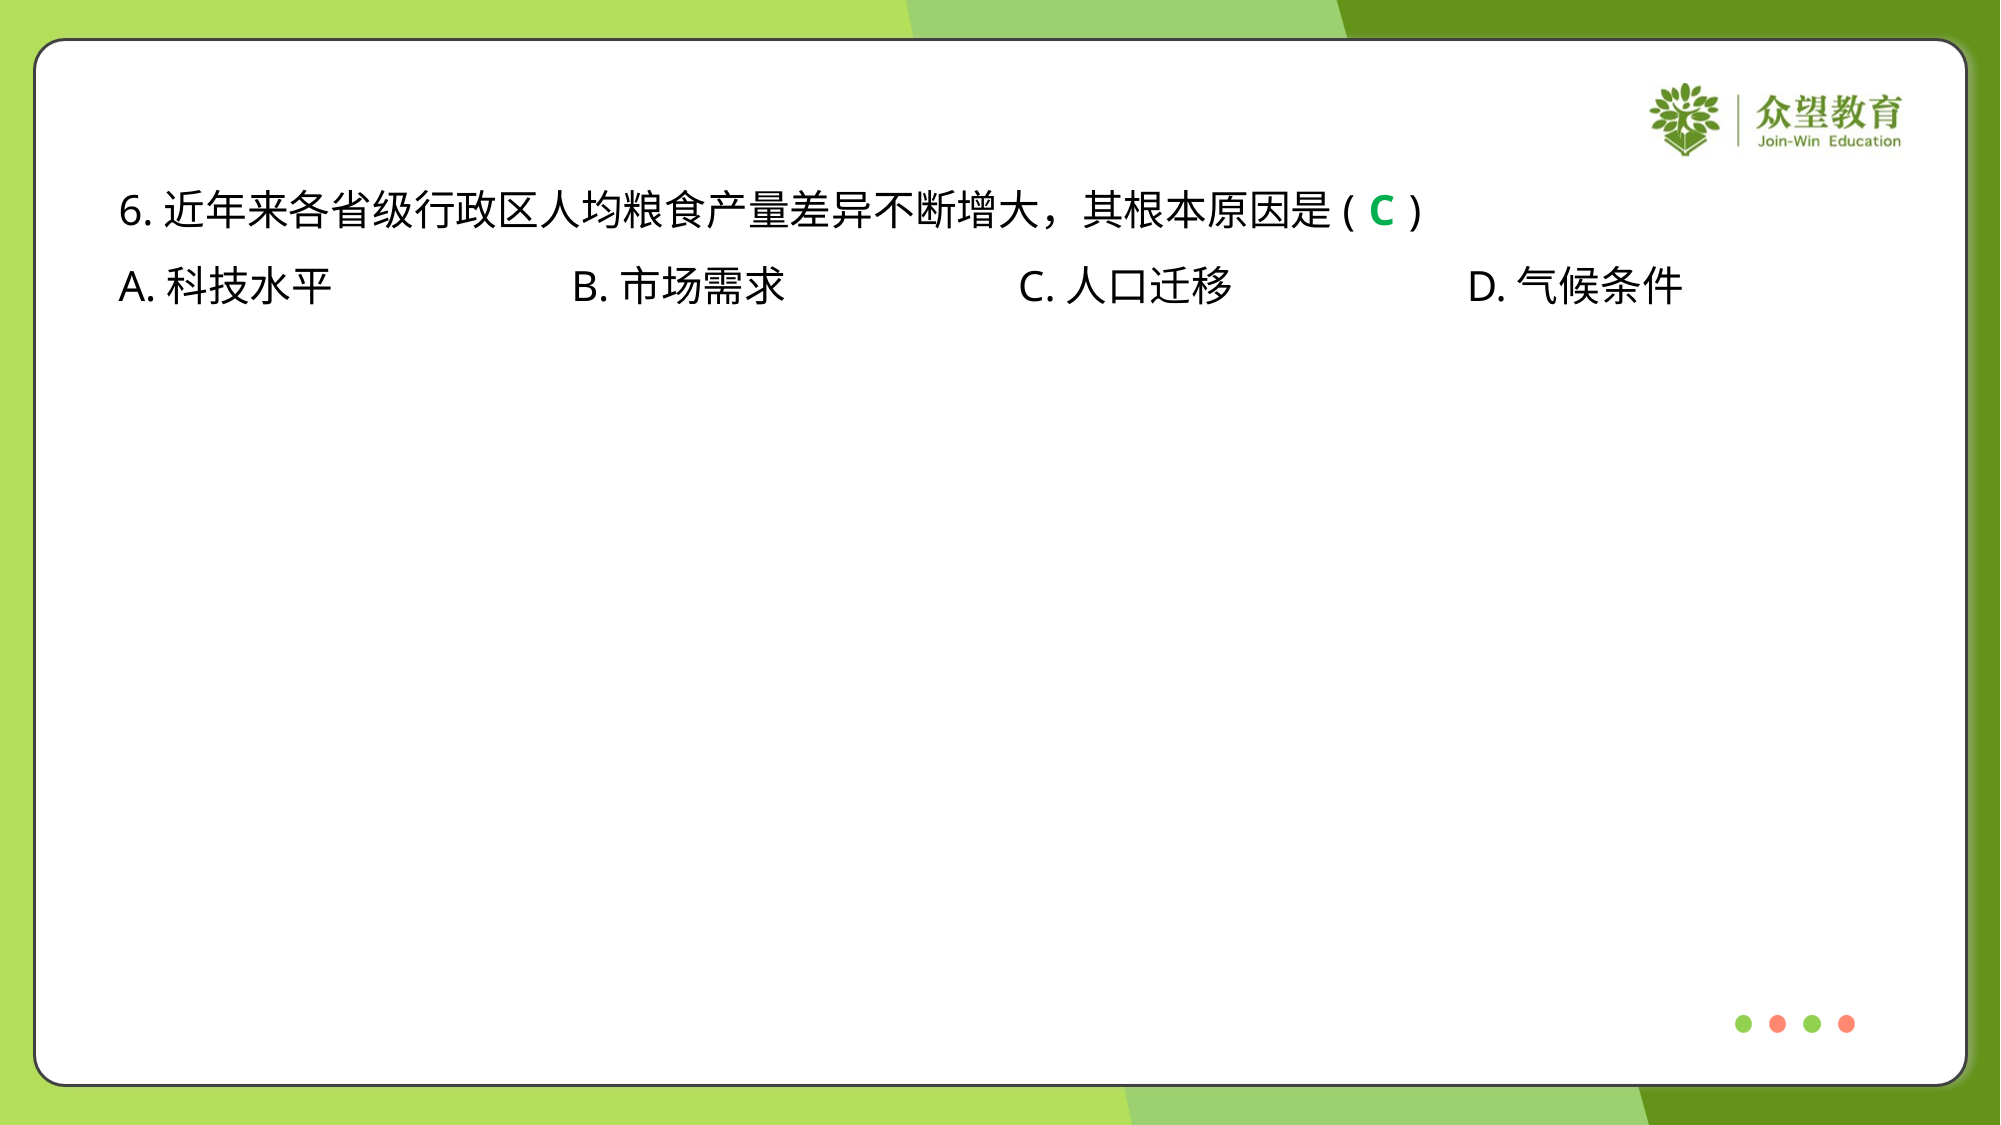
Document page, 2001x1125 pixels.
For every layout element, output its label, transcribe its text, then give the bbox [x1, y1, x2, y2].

text_box 6.近年来各省级行政区人均粮食产量差异不断增大，其根本原因是( ) [118, 158, 1352, 226]
text_box A.科技水平 B.市场需求 C.人口迁移 D.气候条件 [118, 234, 1883, 302]
picture [0, 0, 2000, 1125]
text_box 6.近年来各省级行政区人均粮食产量差异不断增大，其根本原因是( ) [1411, 158, 1883, 226]
text_box C [1352, 158, 1411, 226]
